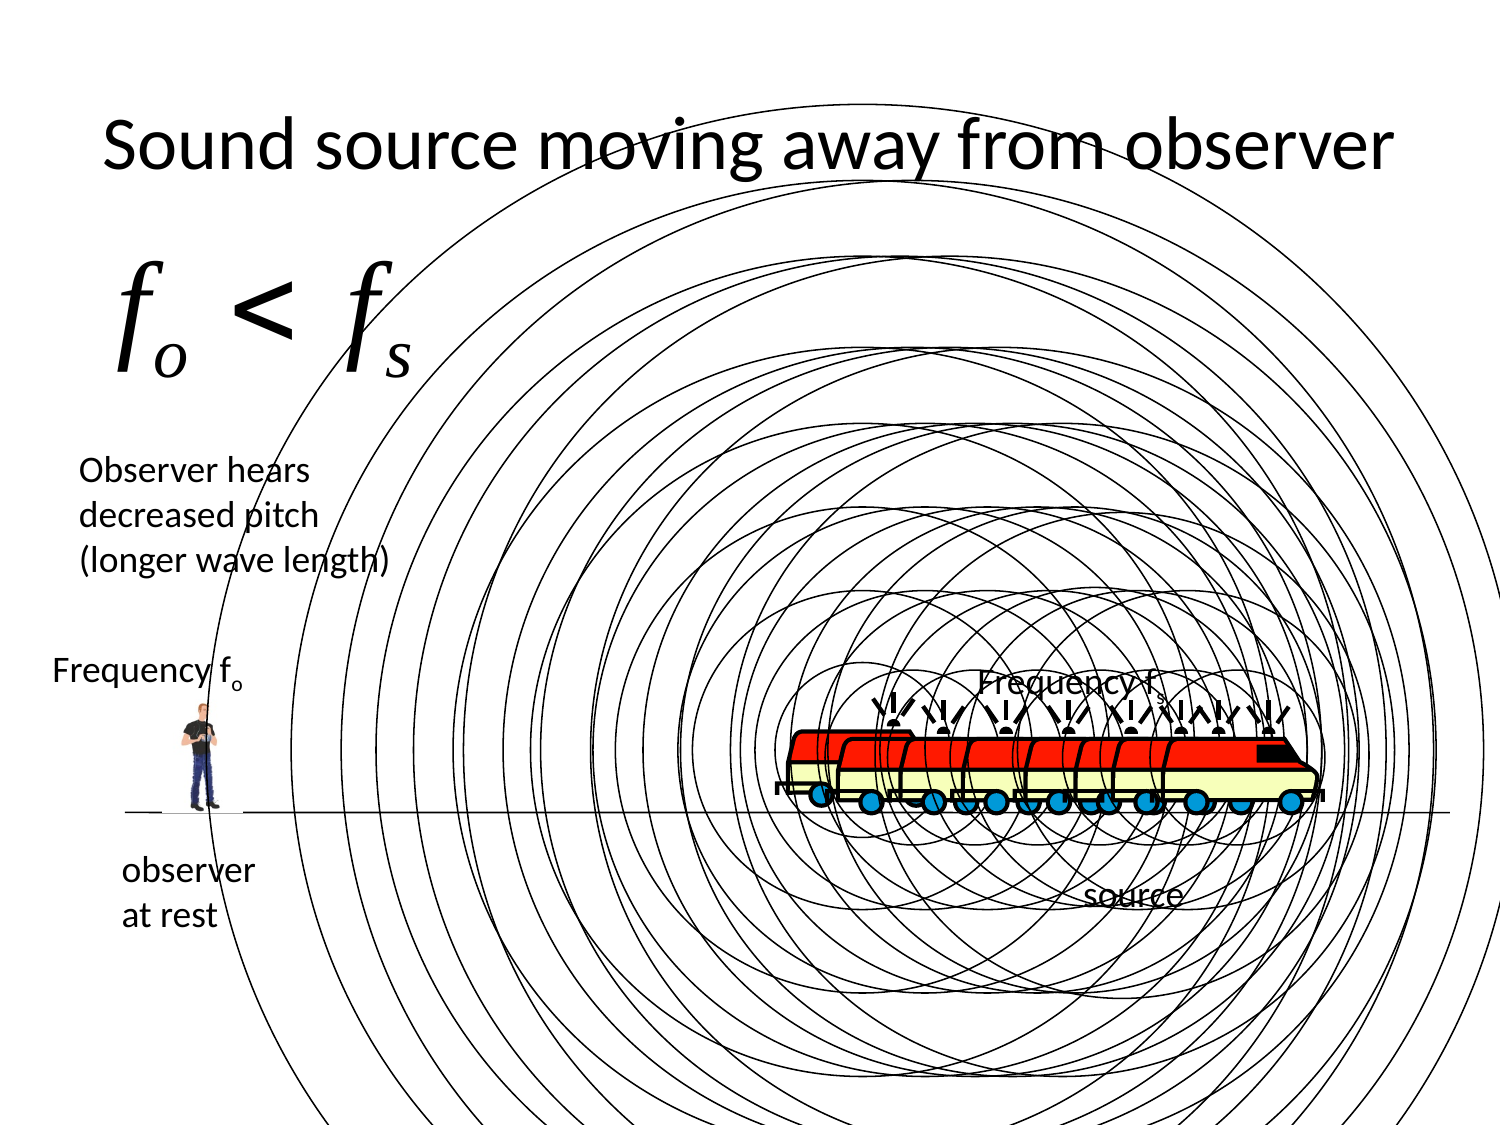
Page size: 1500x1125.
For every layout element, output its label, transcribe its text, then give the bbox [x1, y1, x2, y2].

title Sound source moving away from observer [75, 45, 1425, 233]
text_box [341, 180, 1484, 1125]
text_box Frequency fo [37, 637, 338, 704]
text_box [590, 347, 1410, 1125]
text_box [1027, 590, 1358, 910]
text_box [884, 512, 1370, 999]
text_box [730, 423, 1395, 1077]
text_box [1175, 670, 1302, 698]
text_box [1184, 824, 1295, 845]
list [74, 224, 438, 407]
text_box [463, 256, 1437, 1125]
text_box Observer hears decreased pitch (longer wave length) [64, 437, 406, 588]
picture [162, 699, 243, 813]
text_box [210, 588, 481, 1125]
picture [774, 692, 1326, 816]
text_box observer at rest [106, 837, 235, 943]
text_box [288, 104, 1500, 1125]
